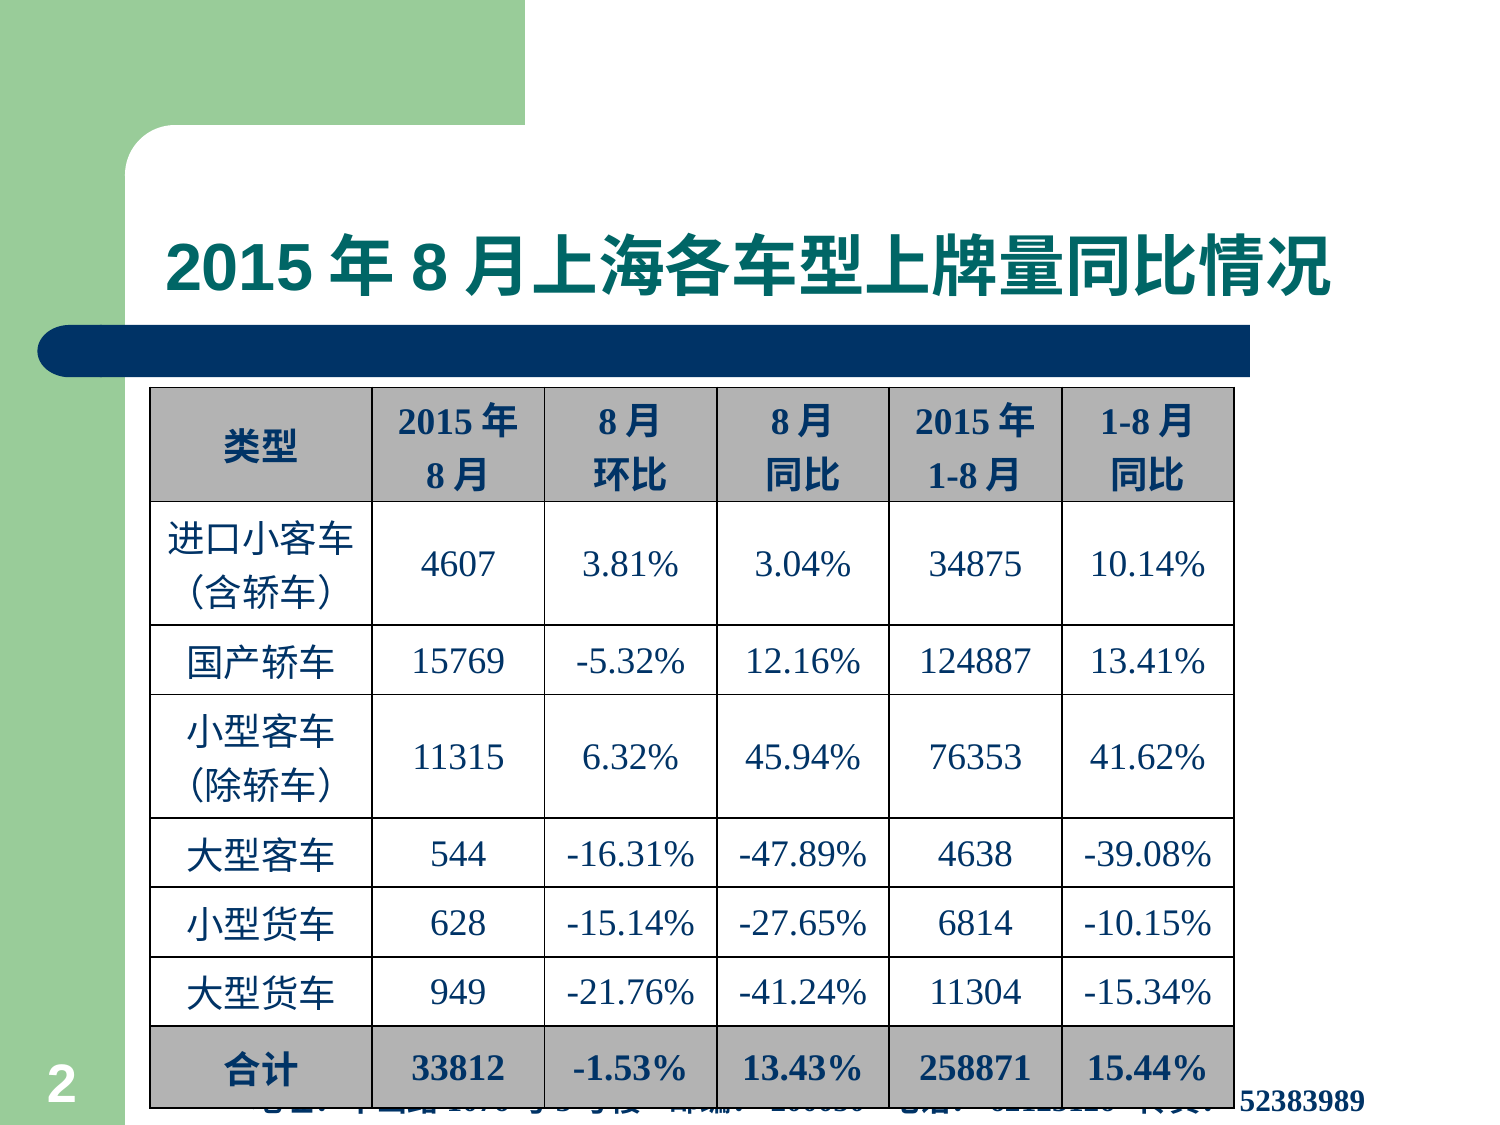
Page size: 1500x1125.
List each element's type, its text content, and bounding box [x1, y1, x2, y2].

table_cell 小型货车 [151, 888, 371, 956]
table_cell 41.62% [1063, 695, 1233, 817]
table_header 类型 [151, 388, 371, 501]
table_cell 合计 [151, 1027, 371, 1107]
table_cell -1.53% [545, 1027, 716, 1107]
table_cell 949 [373, 958, 544, 1025]
table_cell 12.16% [718, 626, 888, 694]
table_cell 10.14% [1063, 502, 1233, 624]
table_cell 小型客车 （除轿车） [151, 695, 371, 817]
table_cell 11315 [373, 695, 544, 817]
table_cell 13.43% [718, 1027, 888, 1107]
table_cell 13.41% [1063, 626, 1233, 694]
table_cell 3.81% [545, 502, 716, 624]
table_cell -15.14% [545, 888, 716, 956]
table_cell 76353 [890, 695, 1061, 817]
table_cell 大型客车 [151, 819, 371, 886]
table_cell -27.65% [718, 888, 888, 956]
table_header 8月 环比 [545, 388, 716, 501]
table_cell -5.32% [545, 626, 716, 694]
table_cell 45.94% [718, 695, 888, 817]
table_header 2015年 1-8月 [890, 388, 1061, 501]
table_cell -47.89% [718, 819, 888, 886]
table_cell -15.34% [1063, 958, 1233, 1025]
table_cell 6814 [890, 888, 1061, 956]
table_cell 进口小客车 （含轿车） [151, 502, 371, 624]
table_cell 国产轿车 [151, 626, 371, 694]
table_cell -39.08% [1063, 819, 1233, 886]
table_header 1-8月 同比 [1063, 388, 1233, 501]
table_cell 4607 [373, 502, 544, 624]
footer 上海市信息中心汽车产业研究室 地址：华山路1076号3号楼 邮编：200050 电话：62123126 传真：52383989 [125, 1034, 1500, 1125]
table_cell 628 [373, 888, 544, 956]
table_cell -41.24% [718, 958, 888, 1025]
table_header 2015年 8月 [373, 388, 544, 501]
table_cell 3.04% [718, 502, 888, 624]
table_cell -16.31% [545, 819, 716, 886]
table_cell 11304 [890, 958, 1061, 1025]
table_cell 258871 [890, 1027, 1061, 1107]
table_cell 大型货车 [151, 958, 371, 1025]
table_cell 15.44% [1063, 1027, 1233, 1107]
table_cell 544 [373, 819, 544, 886]
table_cell -21.76% [545, 958, 716, 1025]
table_cell 34875 [890, 502, 1061, 624]
table_cell 33812 [373, 1027, 544, 1107]
slide_number 2 [13, 1040, 111, 1121]
table_cell 4638 [890, 819, 1061, 886]
table_cell 124887 [890, 626, 1061, 694]
title 2015年8月上海各车型上牌量同比情况 [150, 125, 1463, 313]
table_cell 15769 [373, 626, 544, 694]
table_header 8月 同比 [718, 388, 888, 501]
table_cell -10.15% [1063, 888, 1233, 956]
table_cell 6.32% [545, 695, 716, 817]
